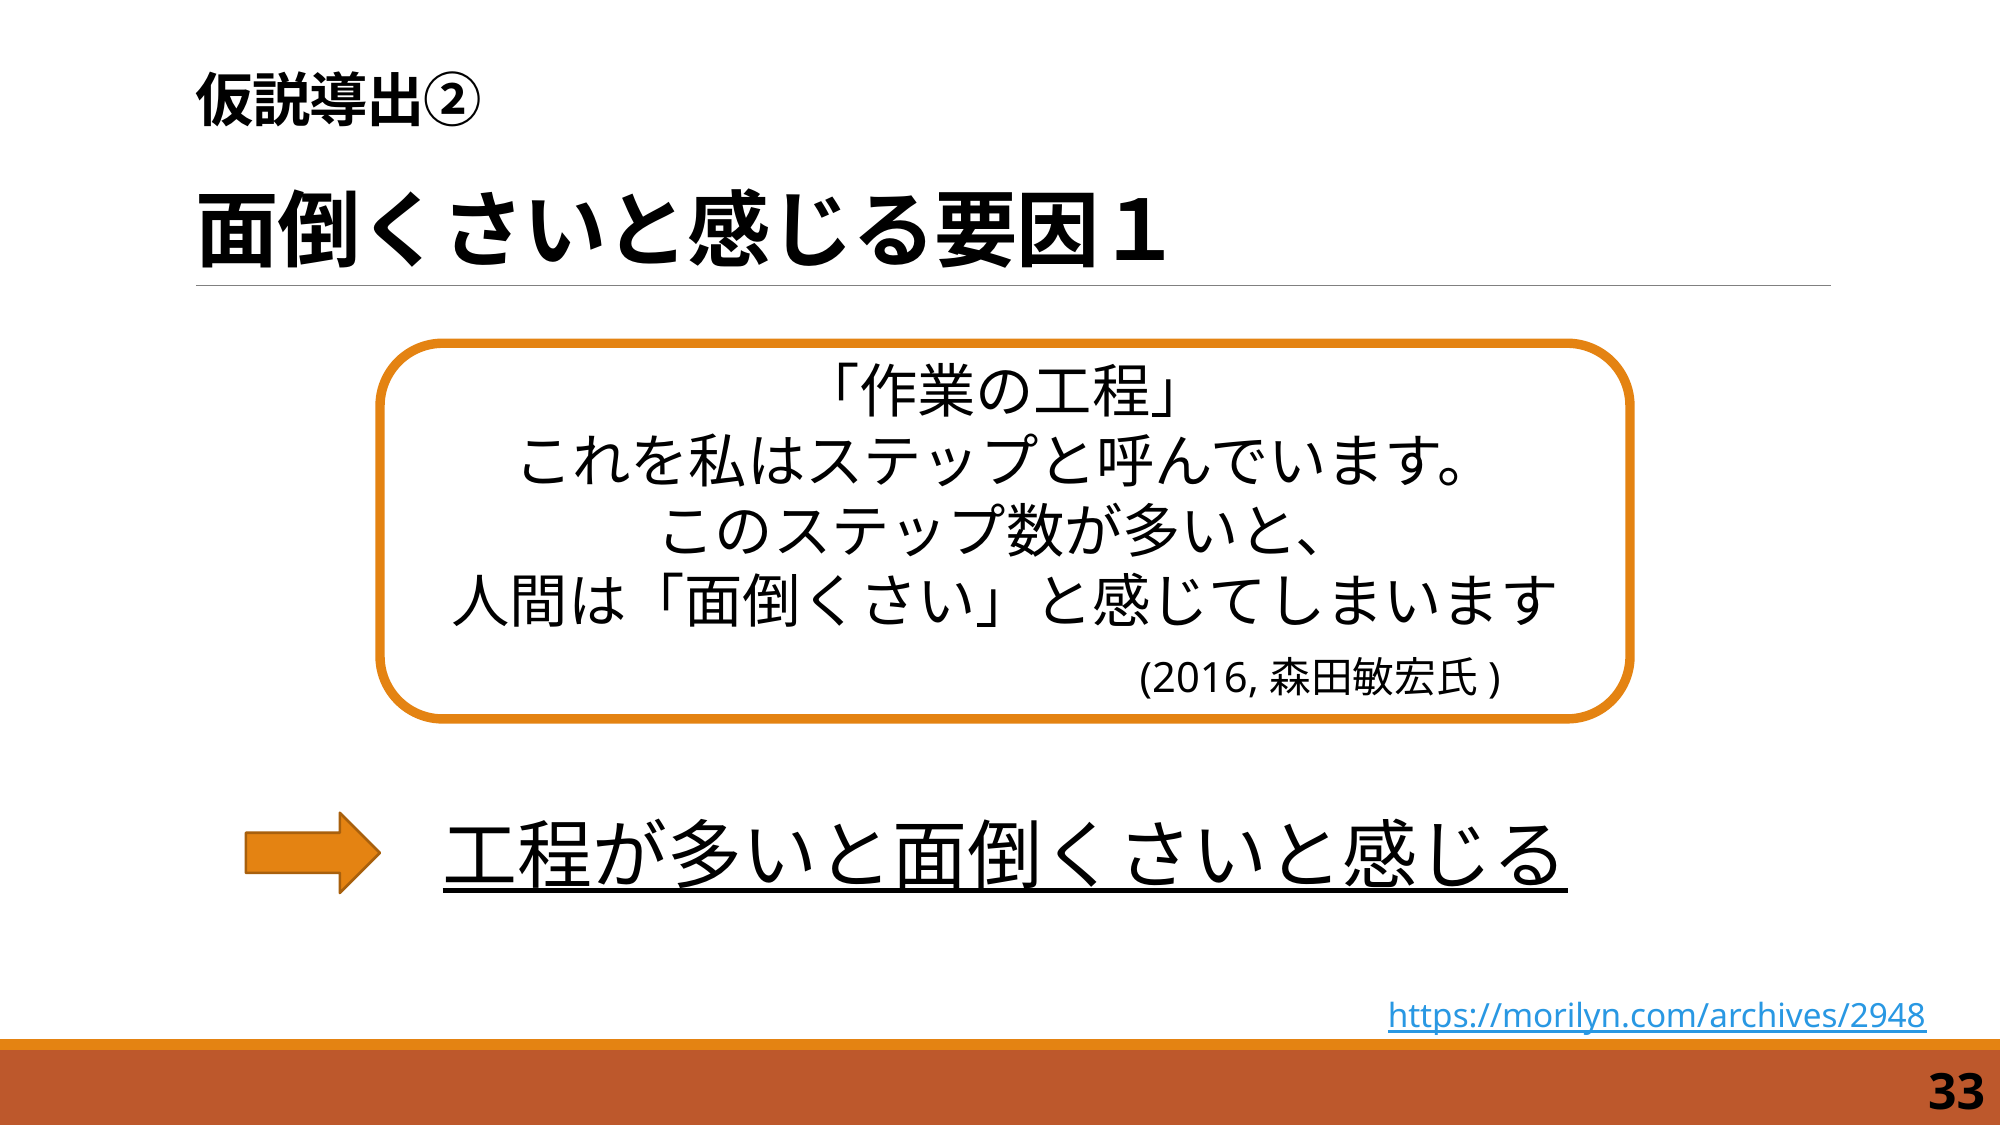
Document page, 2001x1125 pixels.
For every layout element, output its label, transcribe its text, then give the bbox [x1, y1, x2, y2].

text_box [244, 811, 381, 895]
slide_number 33 [1784, 1063, 2000, 1124]
text_box https://morilyn.com/archives/2948 [1372, 986, 2000, 1047]
text_box [378, 341, 1632, 721]
text_box 工程が多いと面倒くさいと感じる [422, 799, 1588, 905]
title 仮説導出② 面倒くさいと感じる要因１ [180, 47, 1830, 285]
